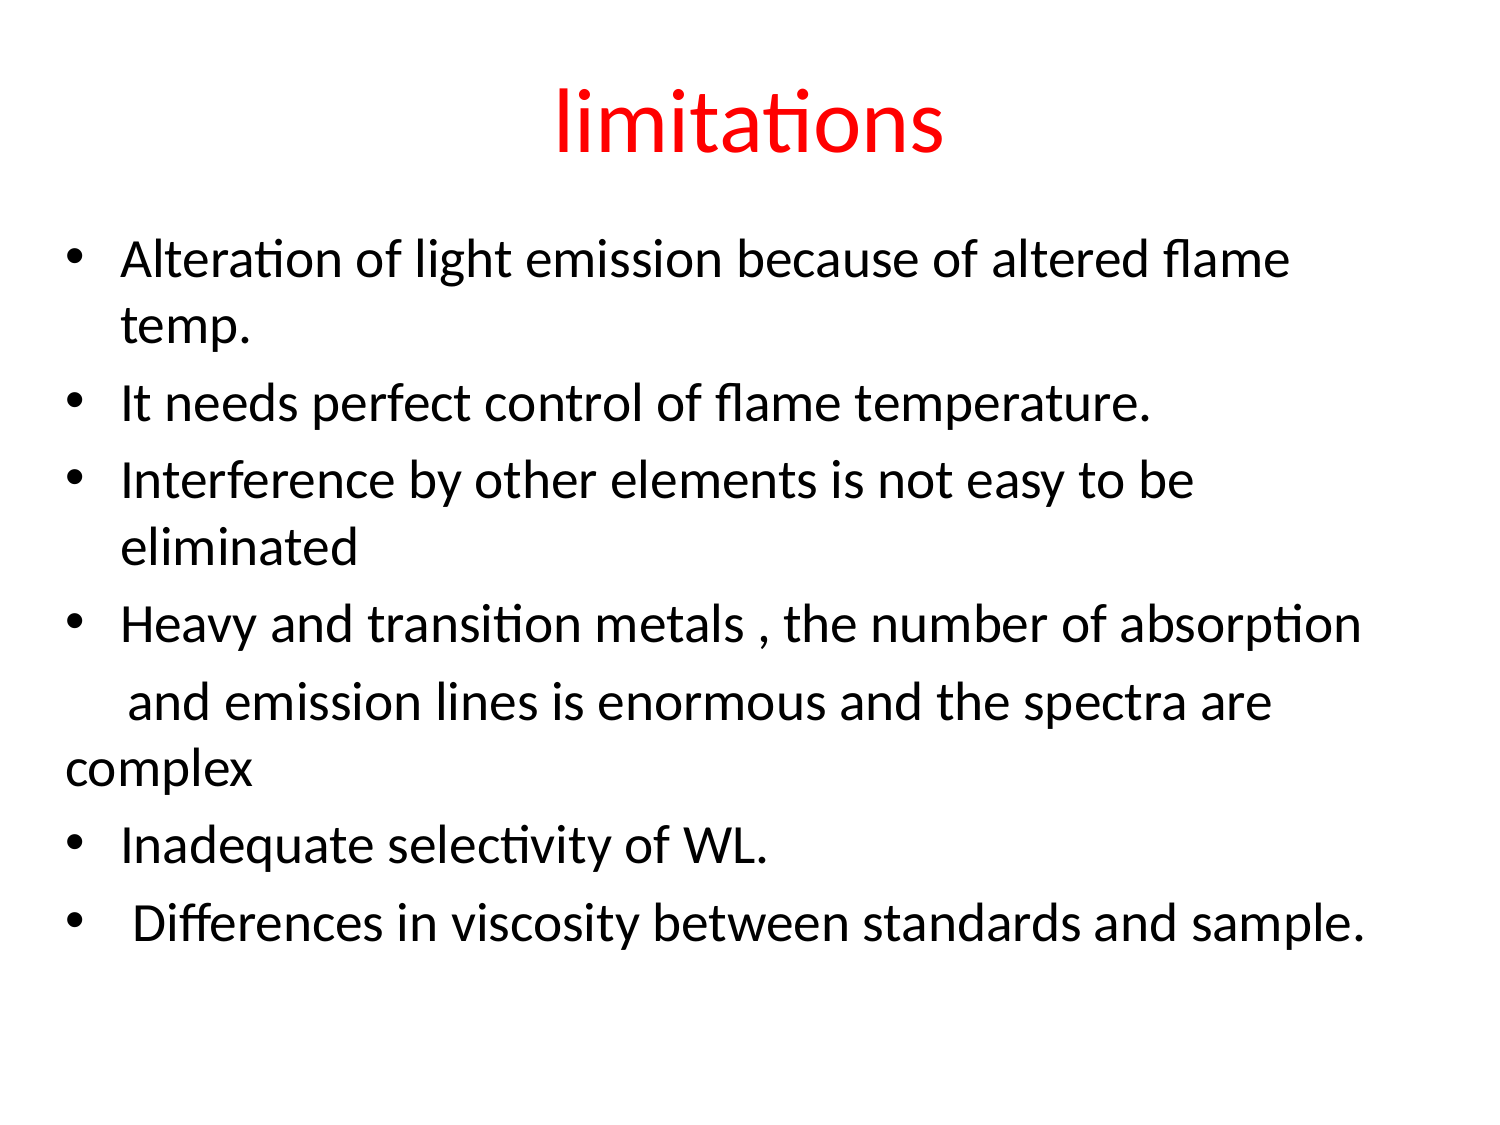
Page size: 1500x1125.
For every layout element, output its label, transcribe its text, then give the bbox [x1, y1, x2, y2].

list Alteration of light emission because of altered flame temp. It needs perfect control of flame temperature. Interference by other elements is not easy to be eliminated Heavy and transition metals , the number of absorption and emission lines is enormous and the spectra are complex Inadequate selectivity of WL. Differences in viscosity between standards and sample. [50, 214, 1425, 1038]
title limitations [75, 21, 1425, 210]
